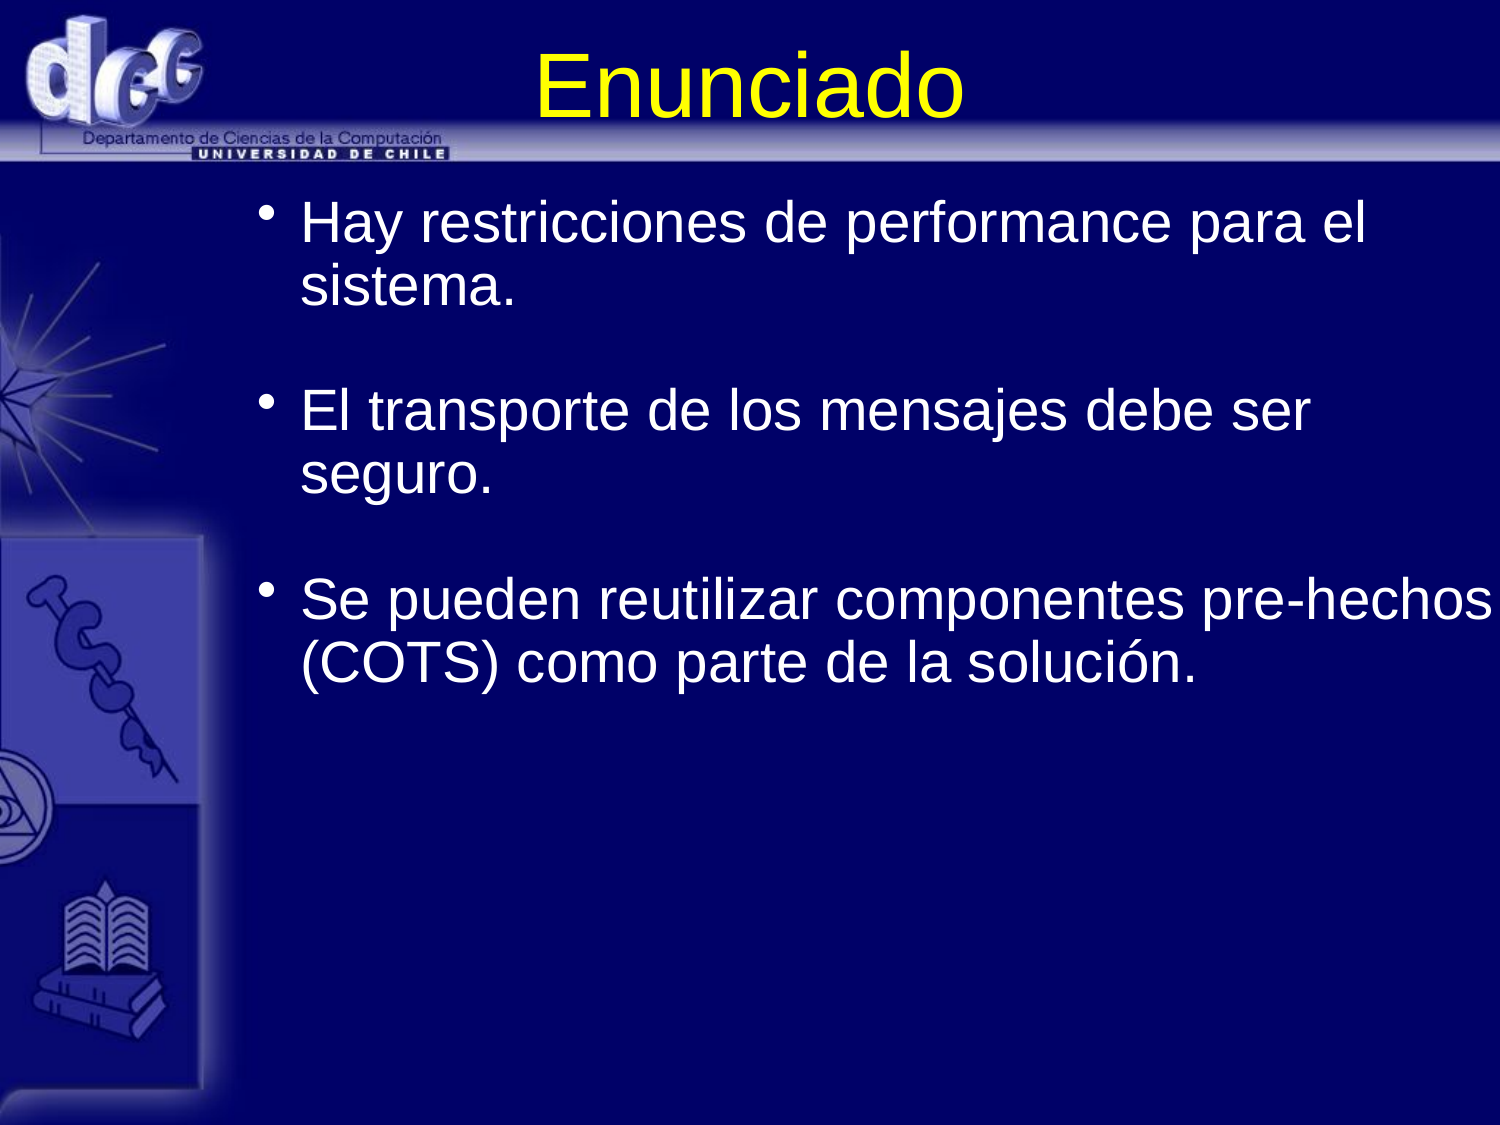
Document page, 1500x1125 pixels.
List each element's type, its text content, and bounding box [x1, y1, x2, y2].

list Hay restricciones de performance para el sistema. El transporte de los mensajes debe ser seguro. Se pueden reutilizar componentes pre-hechos (COTS) como parte de la solución. [212, 184, 1500, 1125]
picture [0, 0, 1500, 1125]
title Enunciado [112, 0, 1388, 163]
